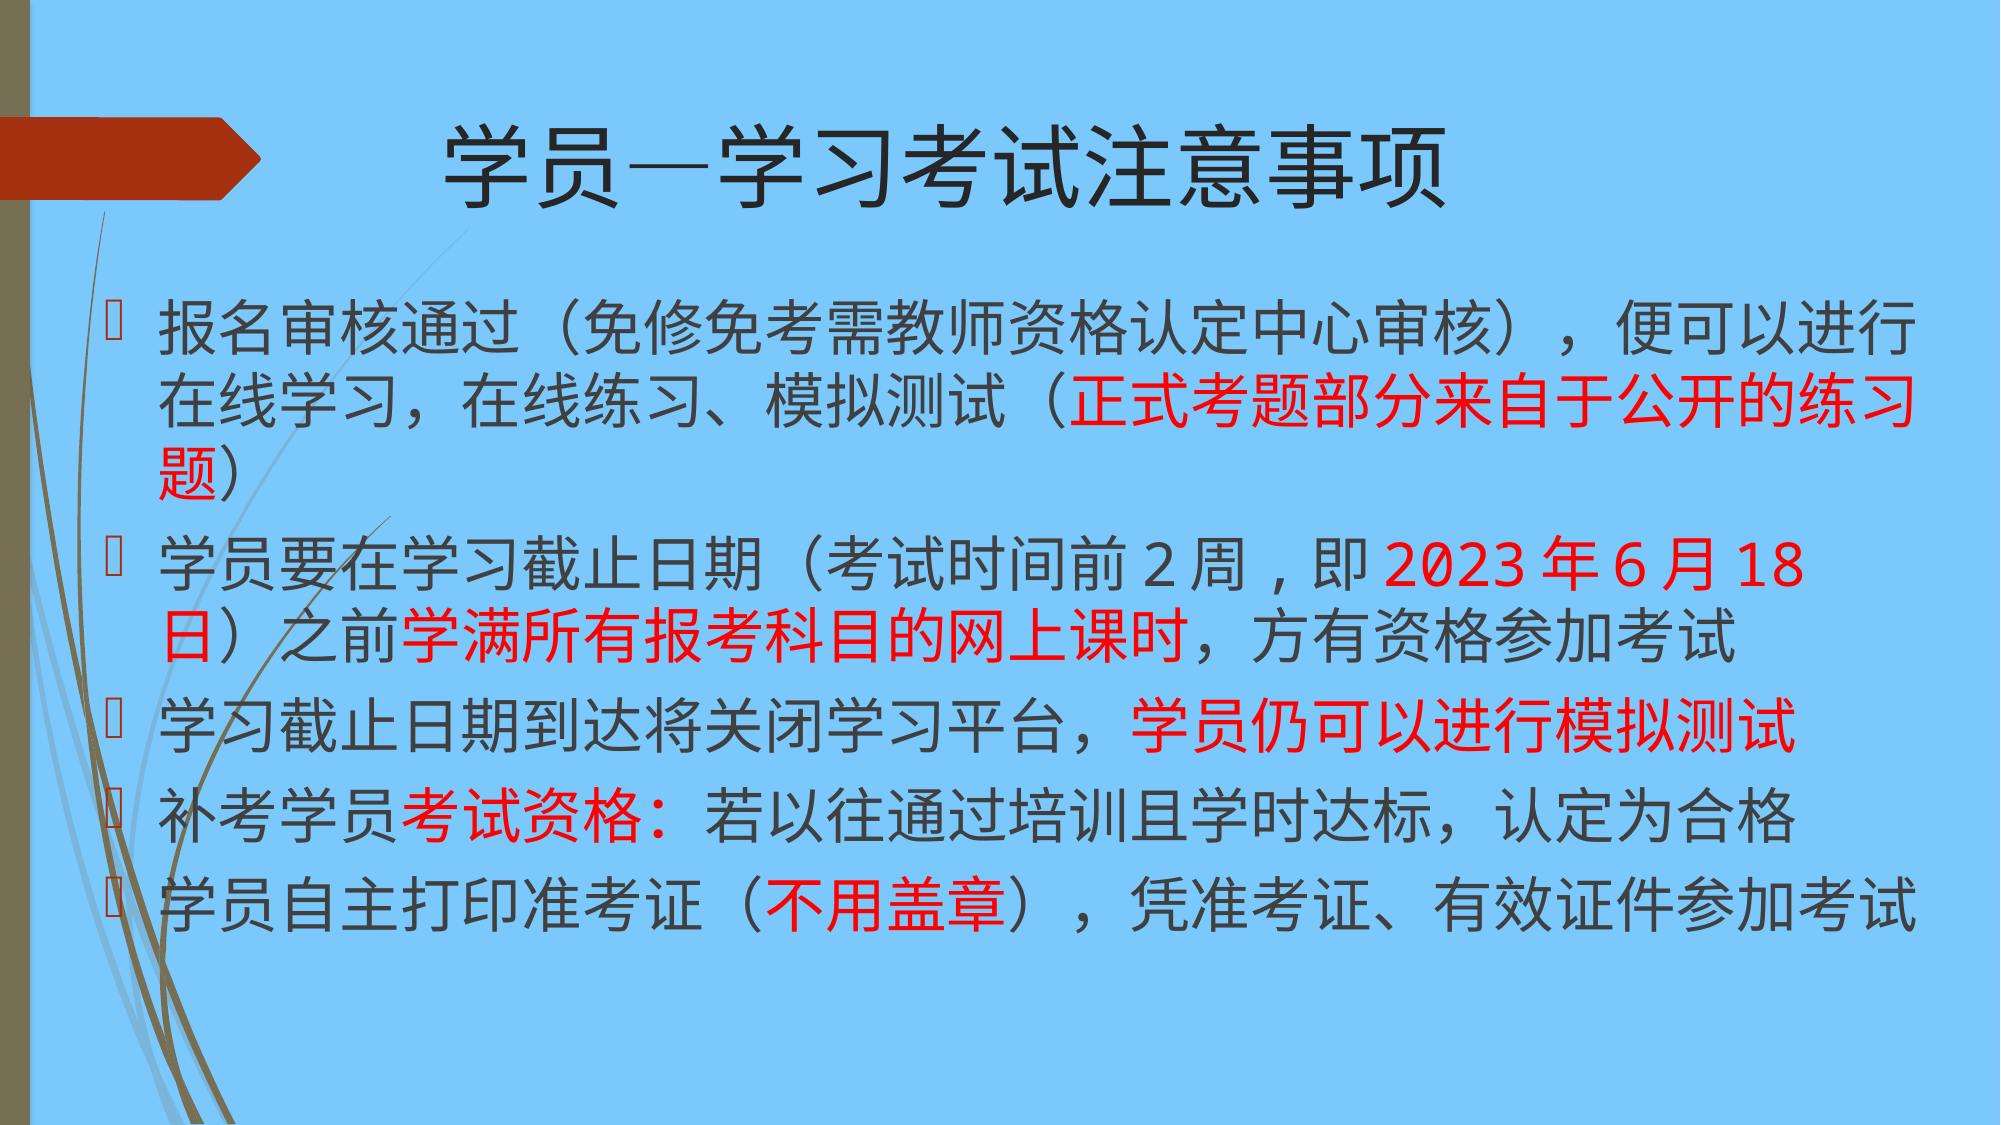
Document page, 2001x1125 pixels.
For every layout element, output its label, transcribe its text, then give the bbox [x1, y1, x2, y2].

list 报名审核通过（免修免考需教师资格认定中心审核），便可以进行在线学习，在线练习、模拟测试（正式考题部分来自于公开的练习题） 学员要在学习截止日期（考试时间前2周,即2023年6月18日）之前学满所有报考科目的网上课时，方有资格参加考试 学习截止日期到达将关闭学习平台，学员仍可以进行模拟测试 补考学员考试资格：若以往通过培训且学时达标，认定为合格 学员自主打印准考证（不用盖章），凭准考证、有效证件参加考试 [88, 282, 1950, 1024]
title 学员—学习考试注意事项 [425, 102, 1888, 268]
